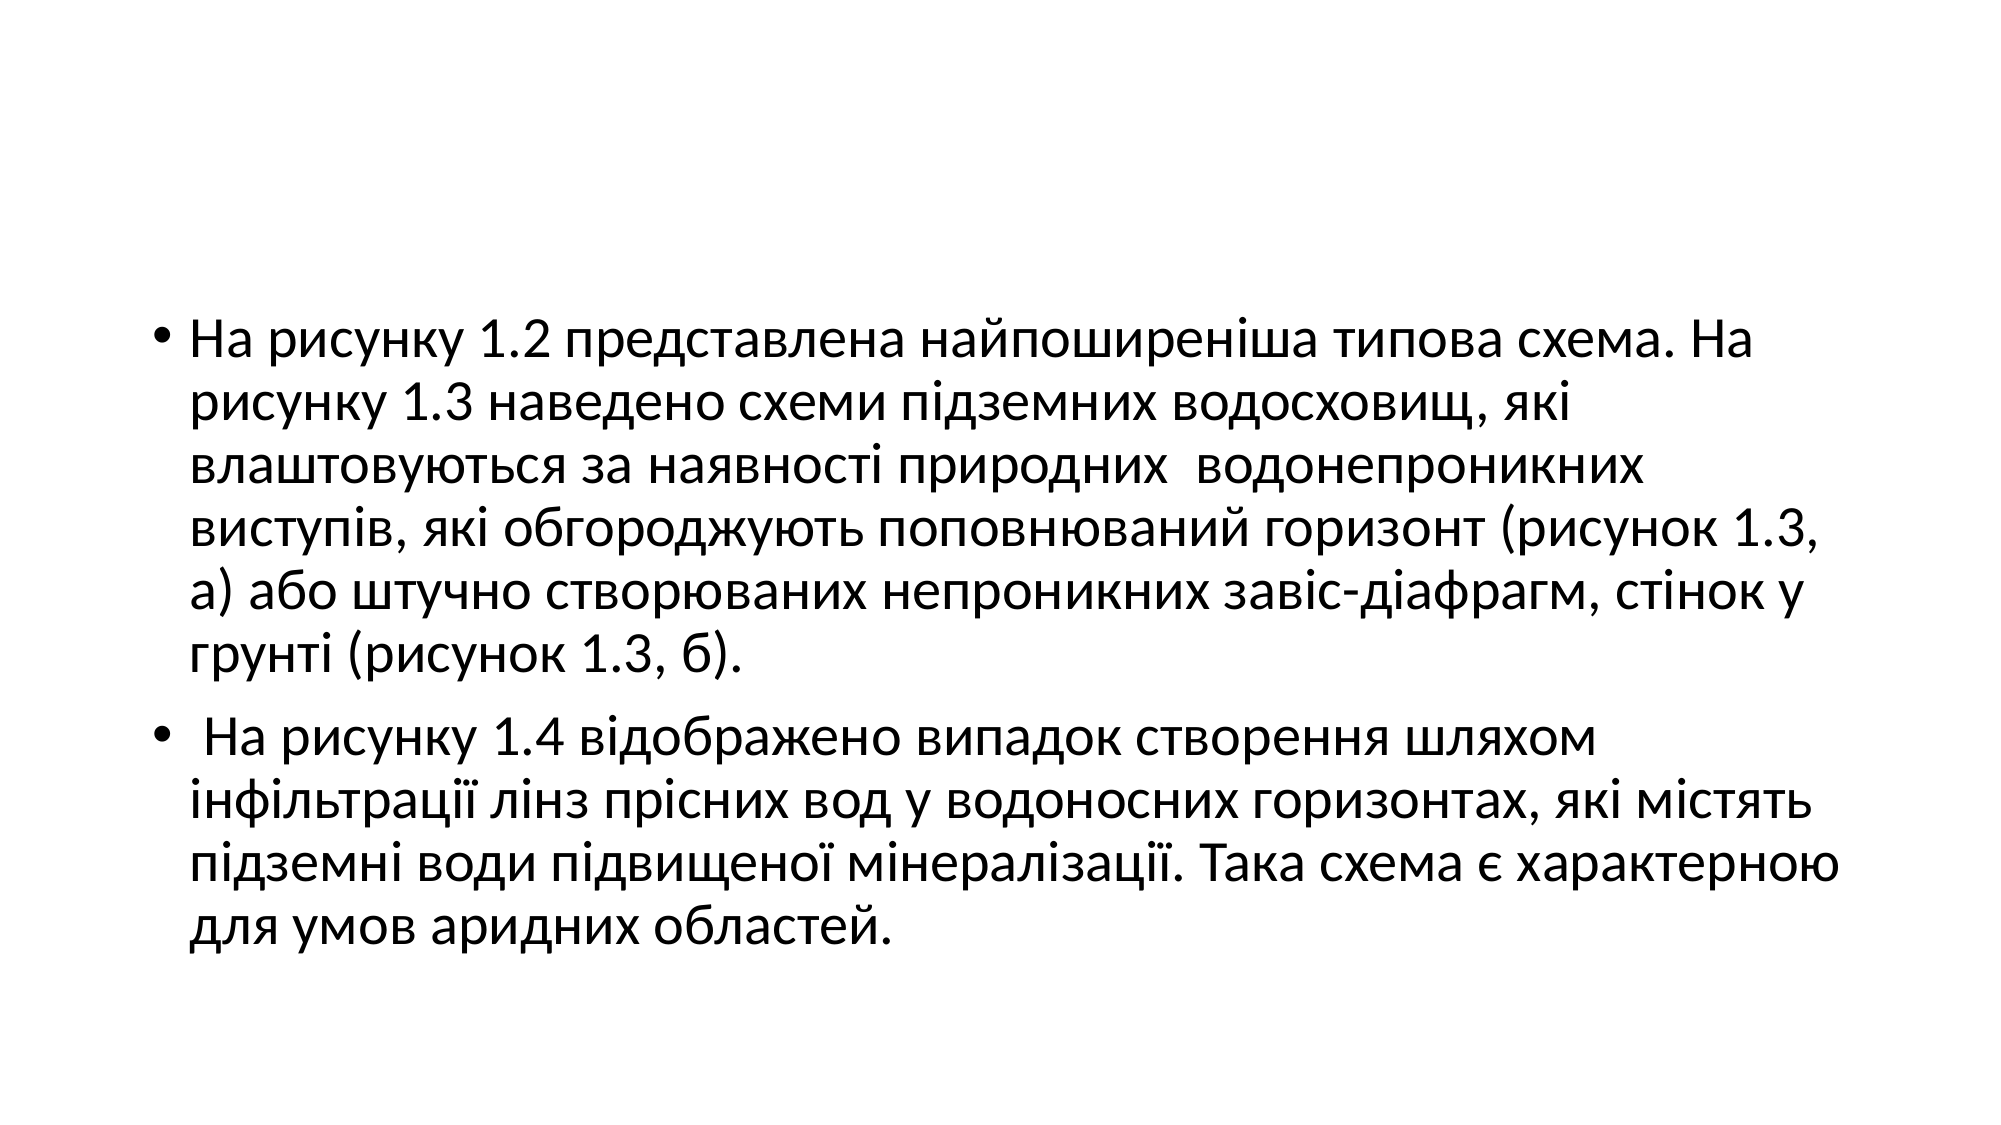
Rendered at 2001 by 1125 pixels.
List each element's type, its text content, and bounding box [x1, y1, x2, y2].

list На рисунку 1.2 представлена найпоширеніша типова схема. На рисунку 1.3 наведено схеми підземних водосховищ, які влаштовуються за наявності природних водонепроникних виступів, які обгороджують поповнюваний горизонт (рисунок 1.3, а) або штучно створюваних непроникних завіс-діафрагм, стінок у грунті (рисунок 1.3, б). На рисунку 1.4 відображено випадок створення шляхом інфільтрації лінз прісних вод у водоносних горизонтах, які містять підземні води підвищеної мінералізації. Така схема є характерною для умов аридних областей. [137, 299, 1863, 1014]
